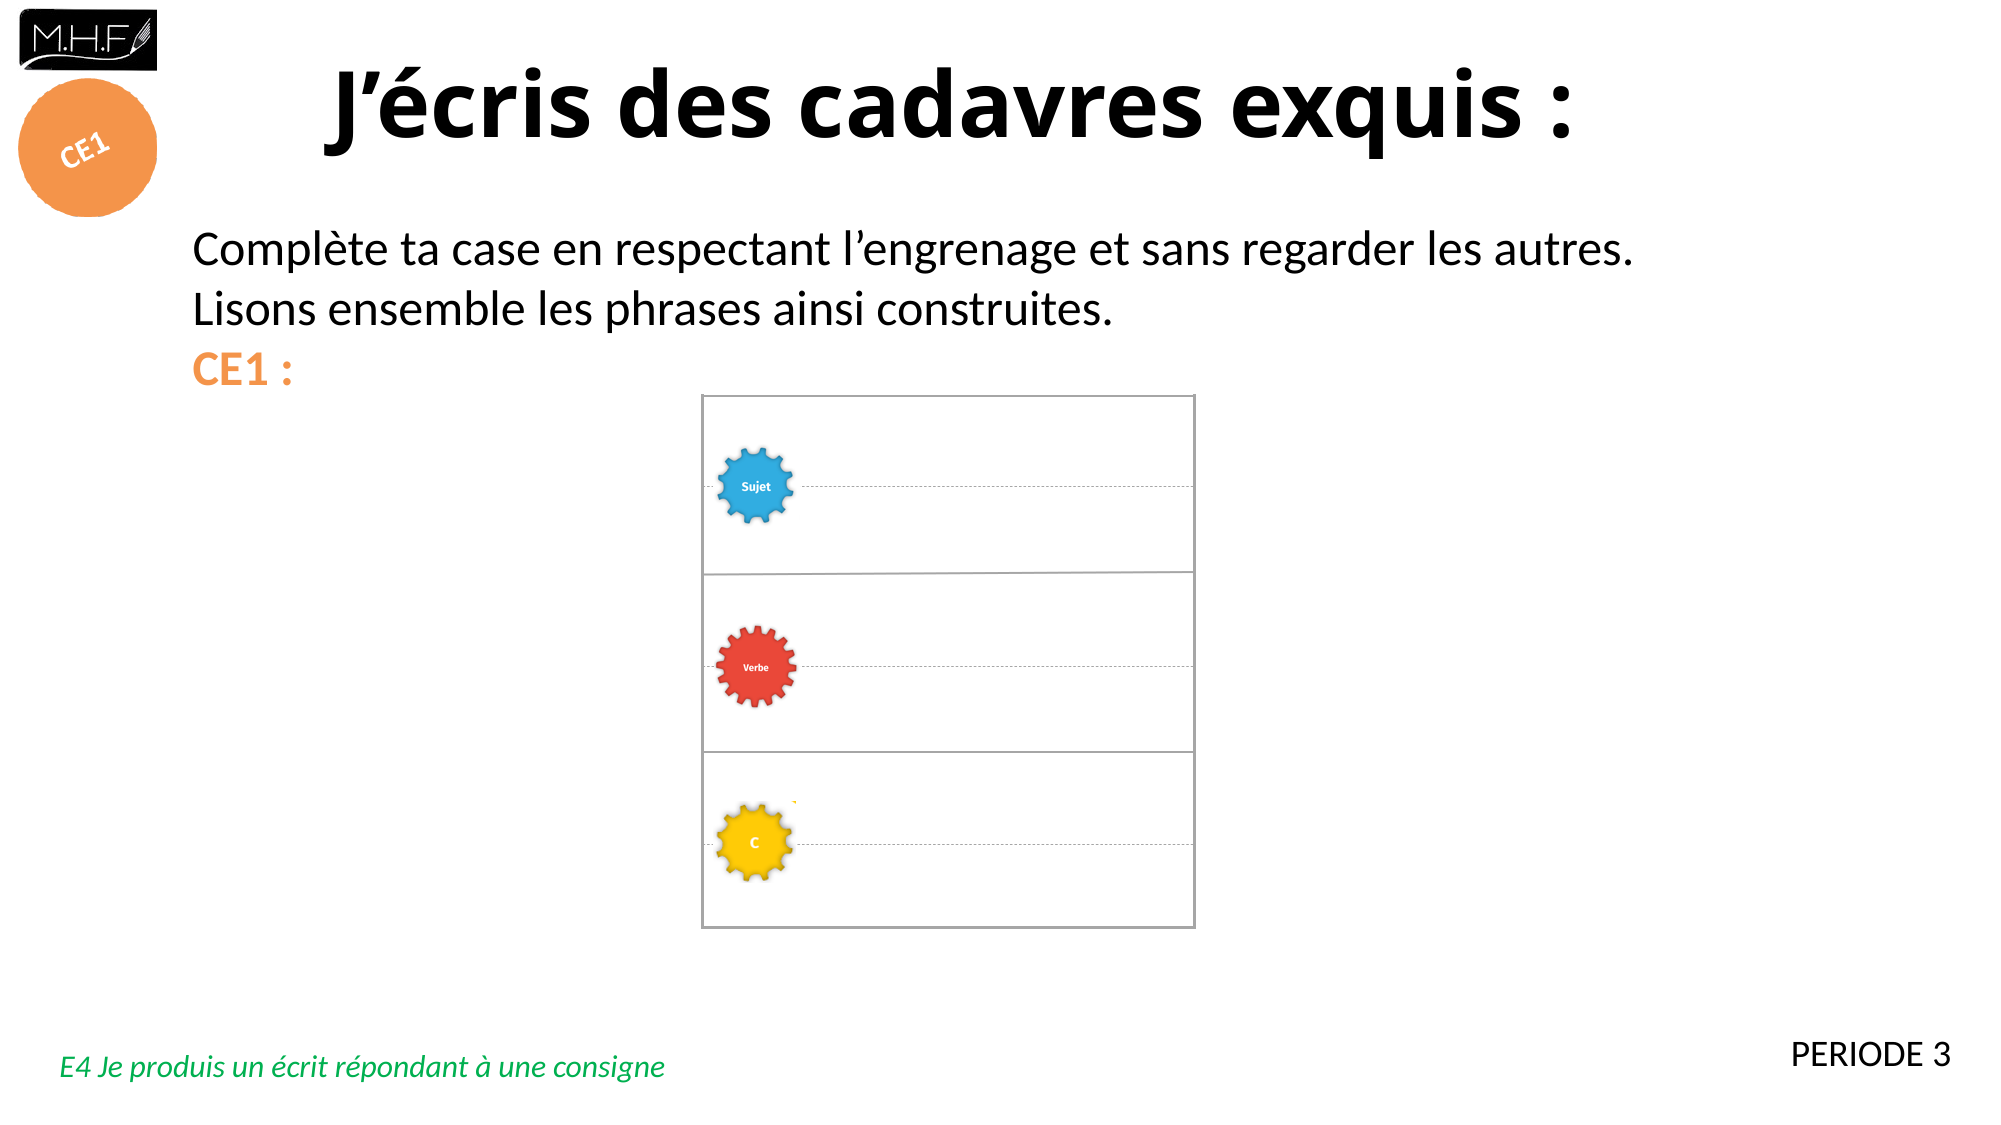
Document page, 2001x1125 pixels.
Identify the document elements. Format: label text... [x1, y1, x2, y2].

title J’écris des cadavres exquis : [316, 0, 1863, 218]
picture [695, 394, 1198, 932]
picture [18, 78, 157, 218]
picture [16, 7, 157, 74]
text_box Complète ta case en respectant l’engrenage et sans regarder les autres. Lisons ensemble les phrases ainsi construites. CE1 : [177, 207, 1763, 403]
text_box E4 Je produis un écrit répondant à une consigne [44, 1038, 1346, 1092]
text_box PERIODE 3 [1362, 1021, 1967, 1082]
